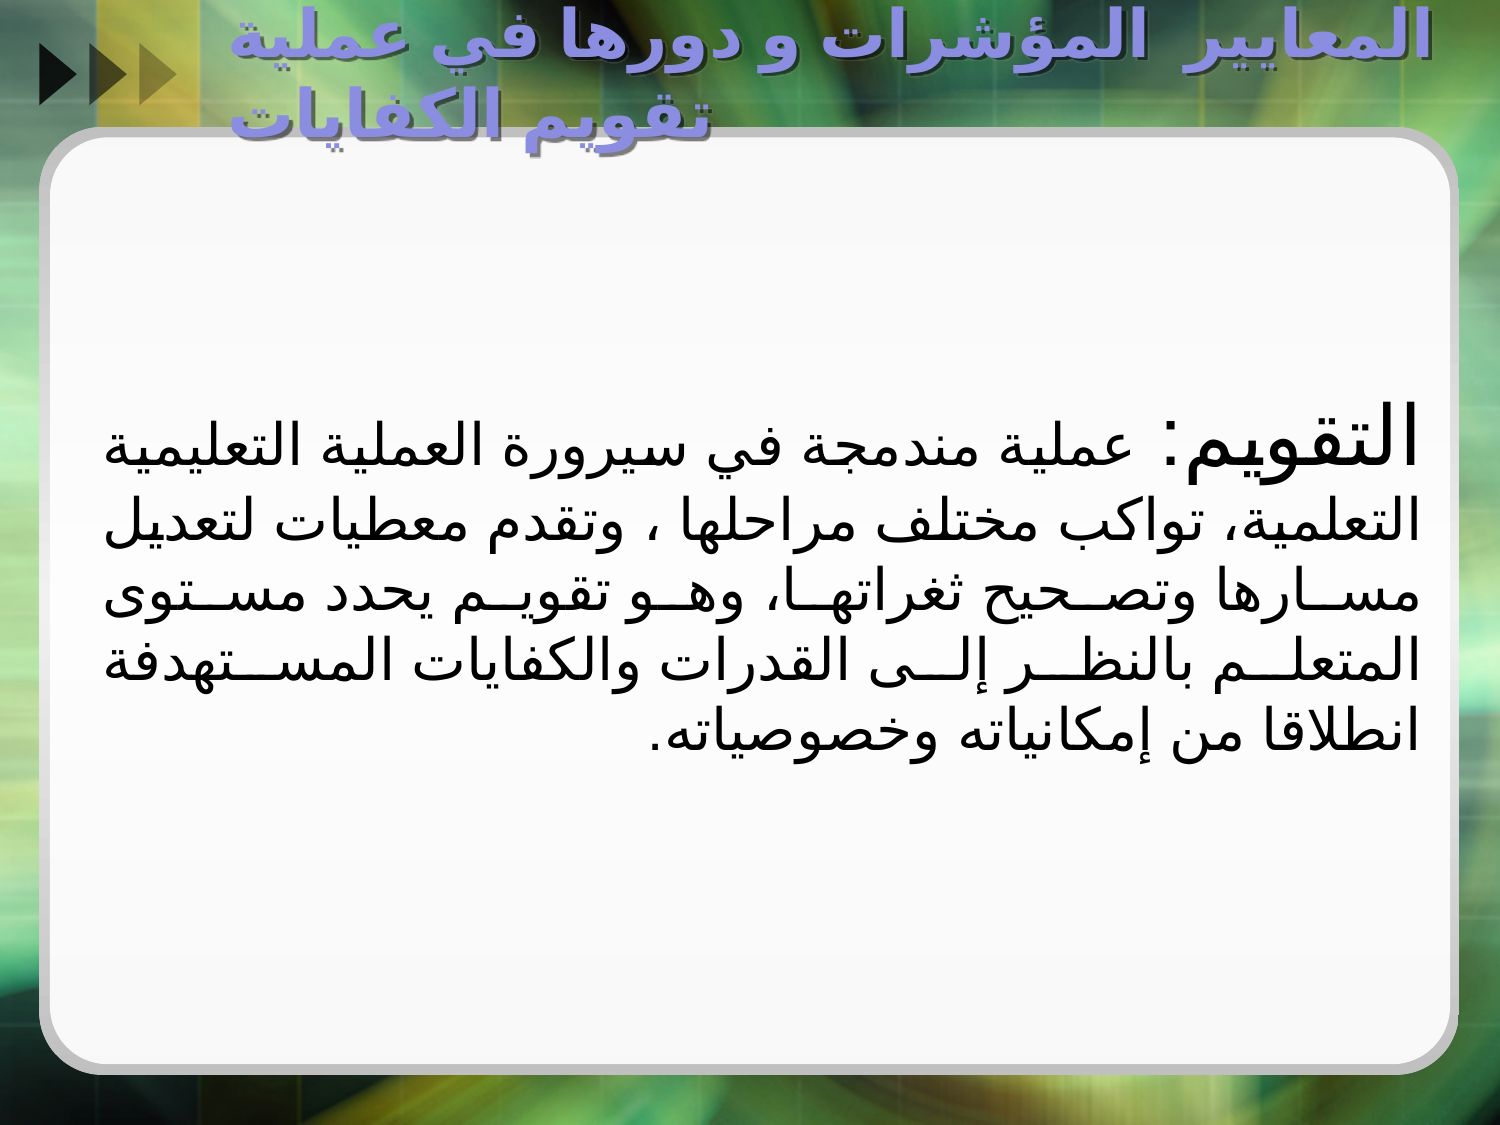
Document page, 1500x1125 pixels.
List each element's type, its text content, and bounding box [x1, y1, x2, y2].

title المعايير المؤشرات و دورها في عملية تقويم الكفايات [212, 24, 1463, 118]
list التقويم: عملية مندمجة في سيرورة العملية التعليمية التعلمية، تواكب مختلف مراحلها ، وتقدم معطيات لتعديل مسارها وتصحيح ثغراتها، وهو تقويم يحدد مستوى المتعلم بالنظر إلى القدرات والكفايات المستهدفة انطلاقا من إمكانياته وخصوصياته. [87, 174, 1438, 1038]
picture [0, 0, 1500, 1125]
